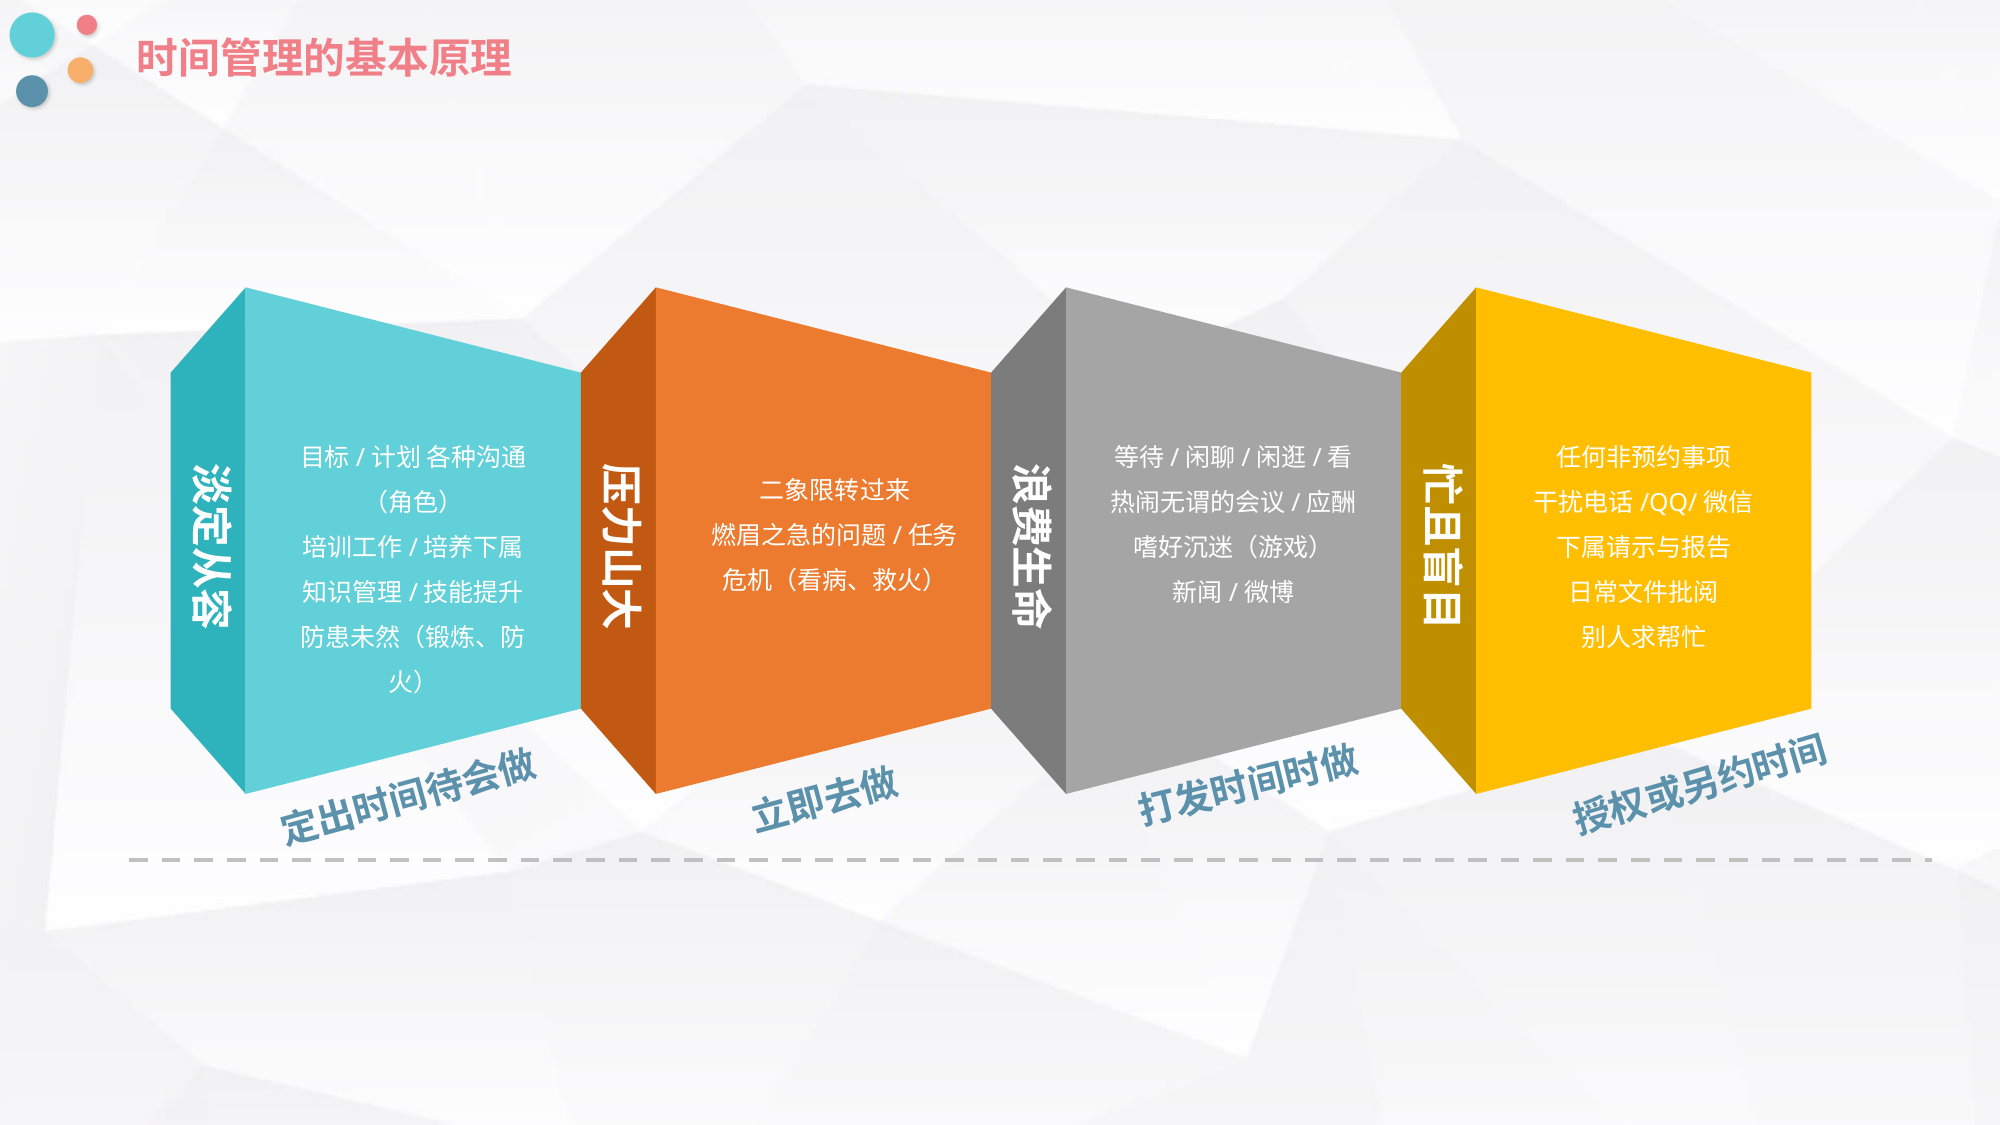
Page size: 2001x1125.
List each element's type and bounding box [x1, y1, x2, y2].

text_box [164, 287, 575, 794]
text_box [985, 287, 1395, 794]
text_box [1395, 287, 1812, 794]
picture [0, 0, 2000, 1125]
text_box [575, 287, 985, 794]
